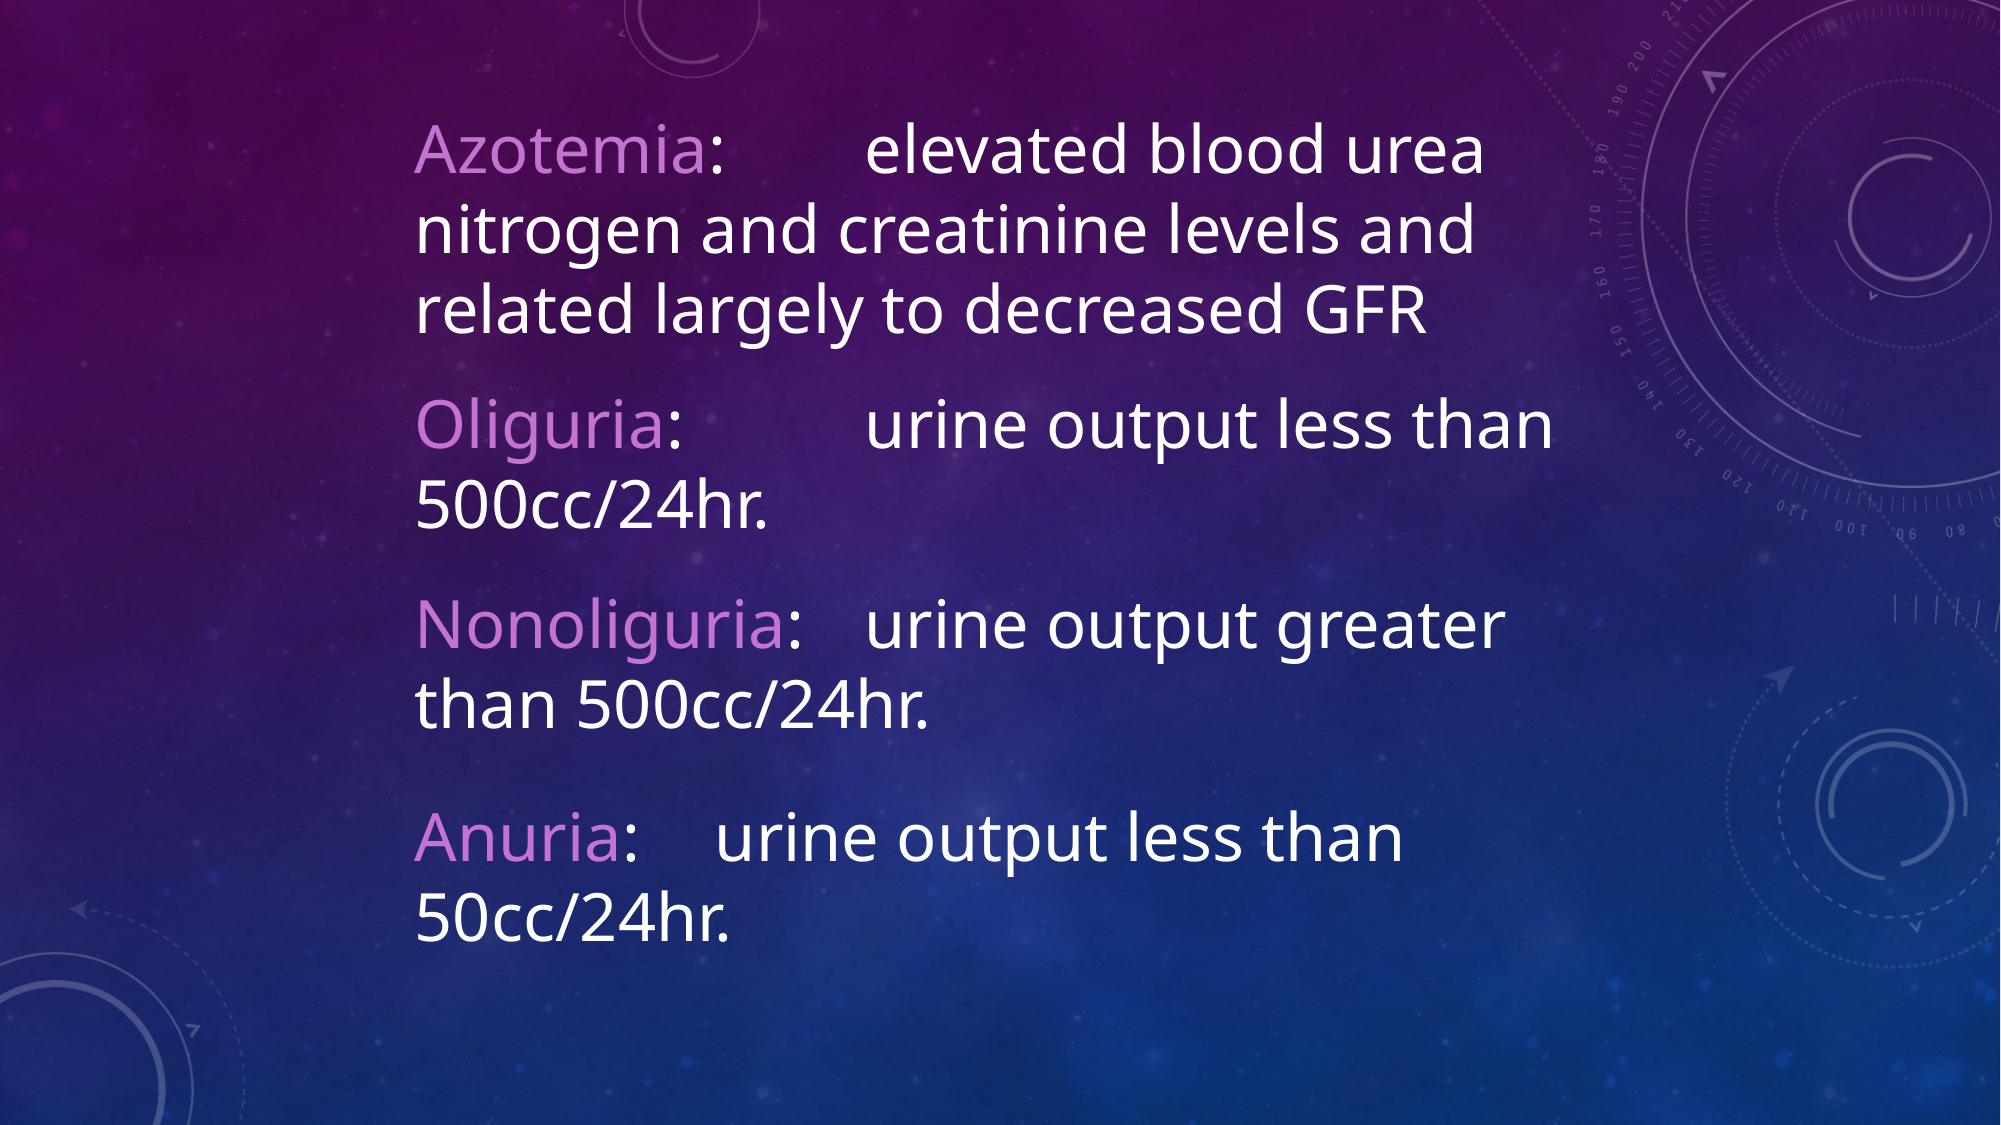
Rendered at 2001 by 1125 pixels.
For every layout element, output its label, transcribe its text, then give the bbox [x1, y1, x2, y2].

text_box Azotemia: elevated blood urea nitrogen and creatinine levels and related largely to decreased GFR [399, 99, 1650, 355]
text_box Oliguria: urine output less than 500cc/24hr. [399, 374, 1575, 550]
text_box Anuria: urine output less than 50cc/24hr. [399, 787, 1550, 963]
picture [0, 0, 2001, 1125]
text_box Nonoliguria: urine output greater than 500cc/24hr. [399, 574, 1588, 750]
